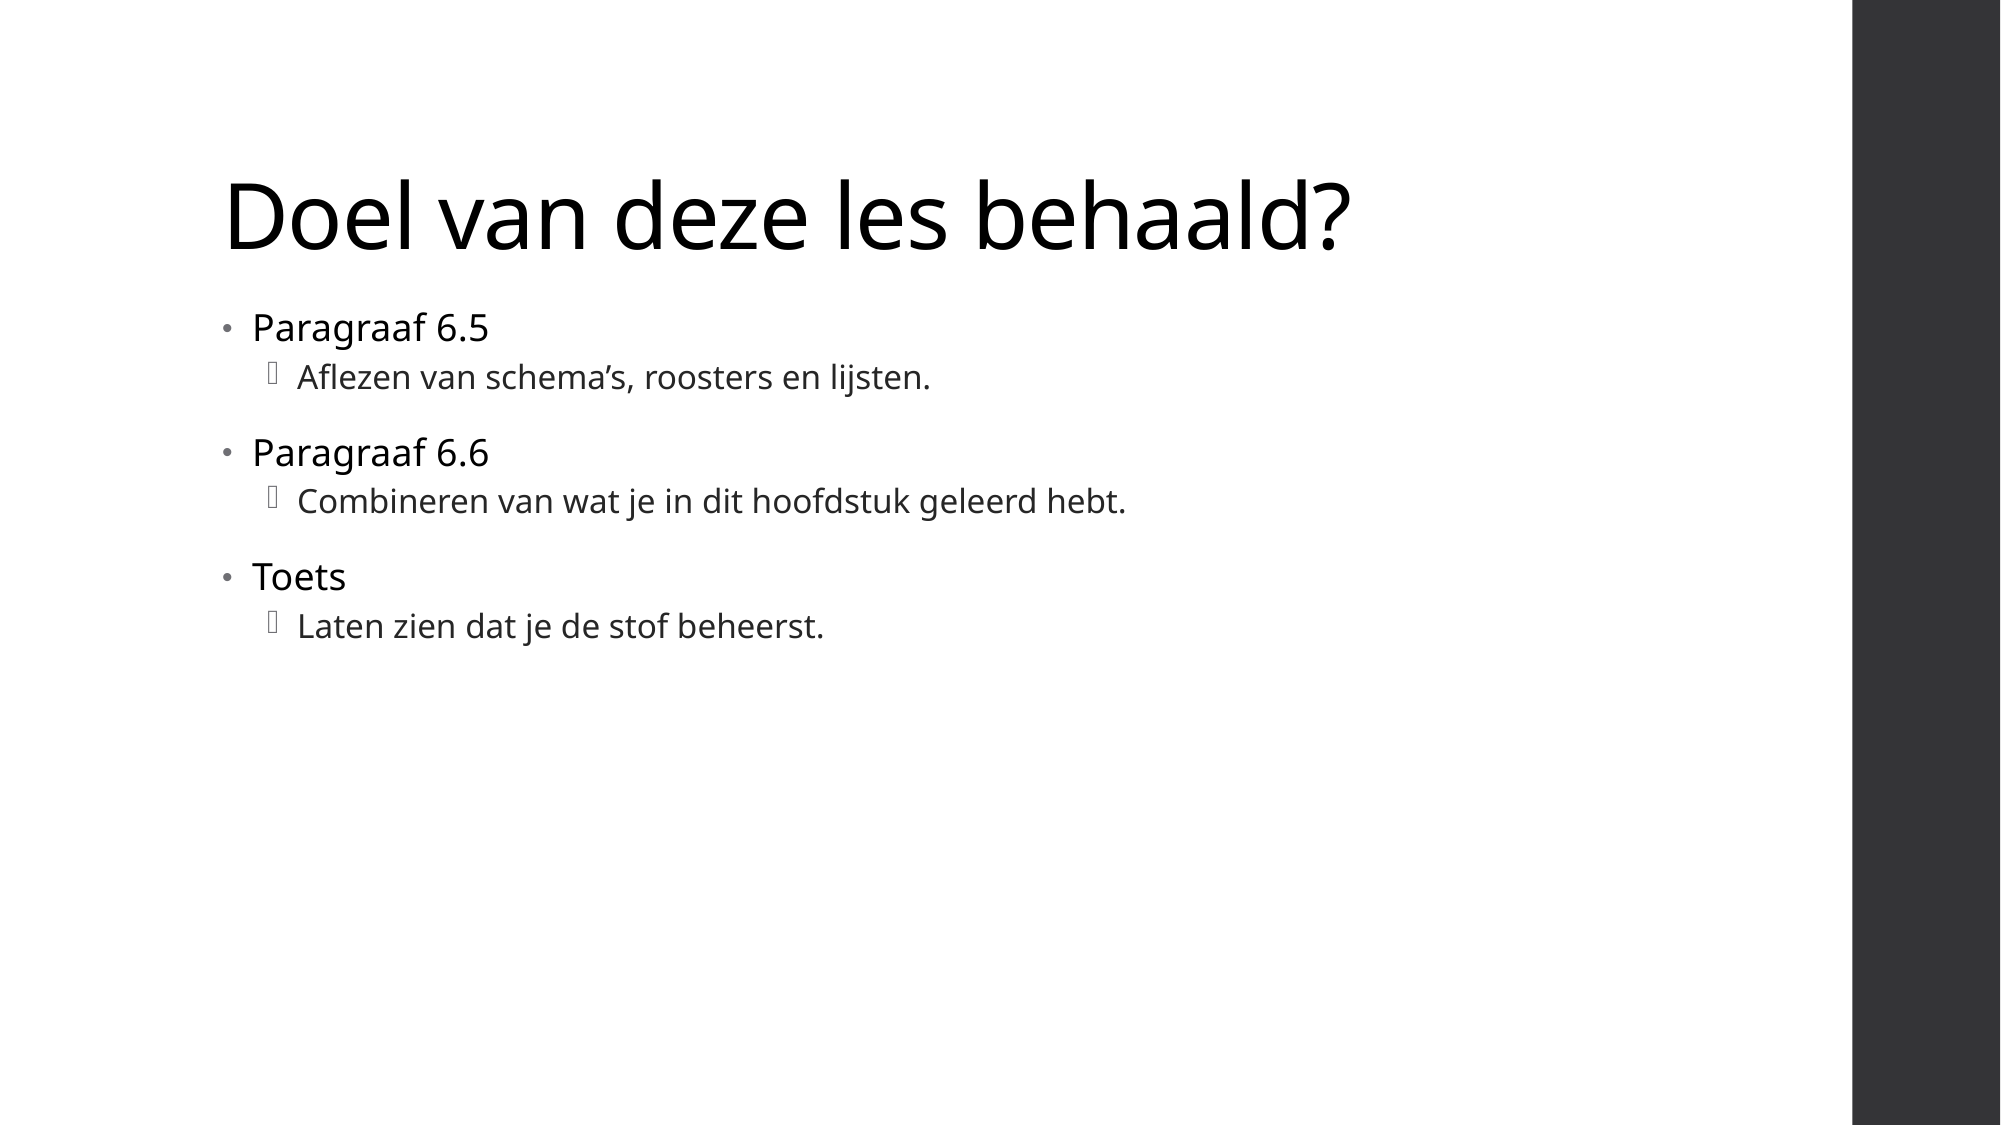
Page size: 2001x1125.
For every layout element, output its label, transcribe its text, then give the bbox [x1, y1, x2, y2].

title Doel van deze les behaald? [206, 60, 1797, 278]
list Paragraaf 6.5 Aflezen van schema’s, roosters en lijsten. Paragraaf 6.6 Combineren van wat je in dit hoofdstuk geleerd hebt. Toets Laten zien dat je de stof beheerst. [206, 299, 1617, 1014]
